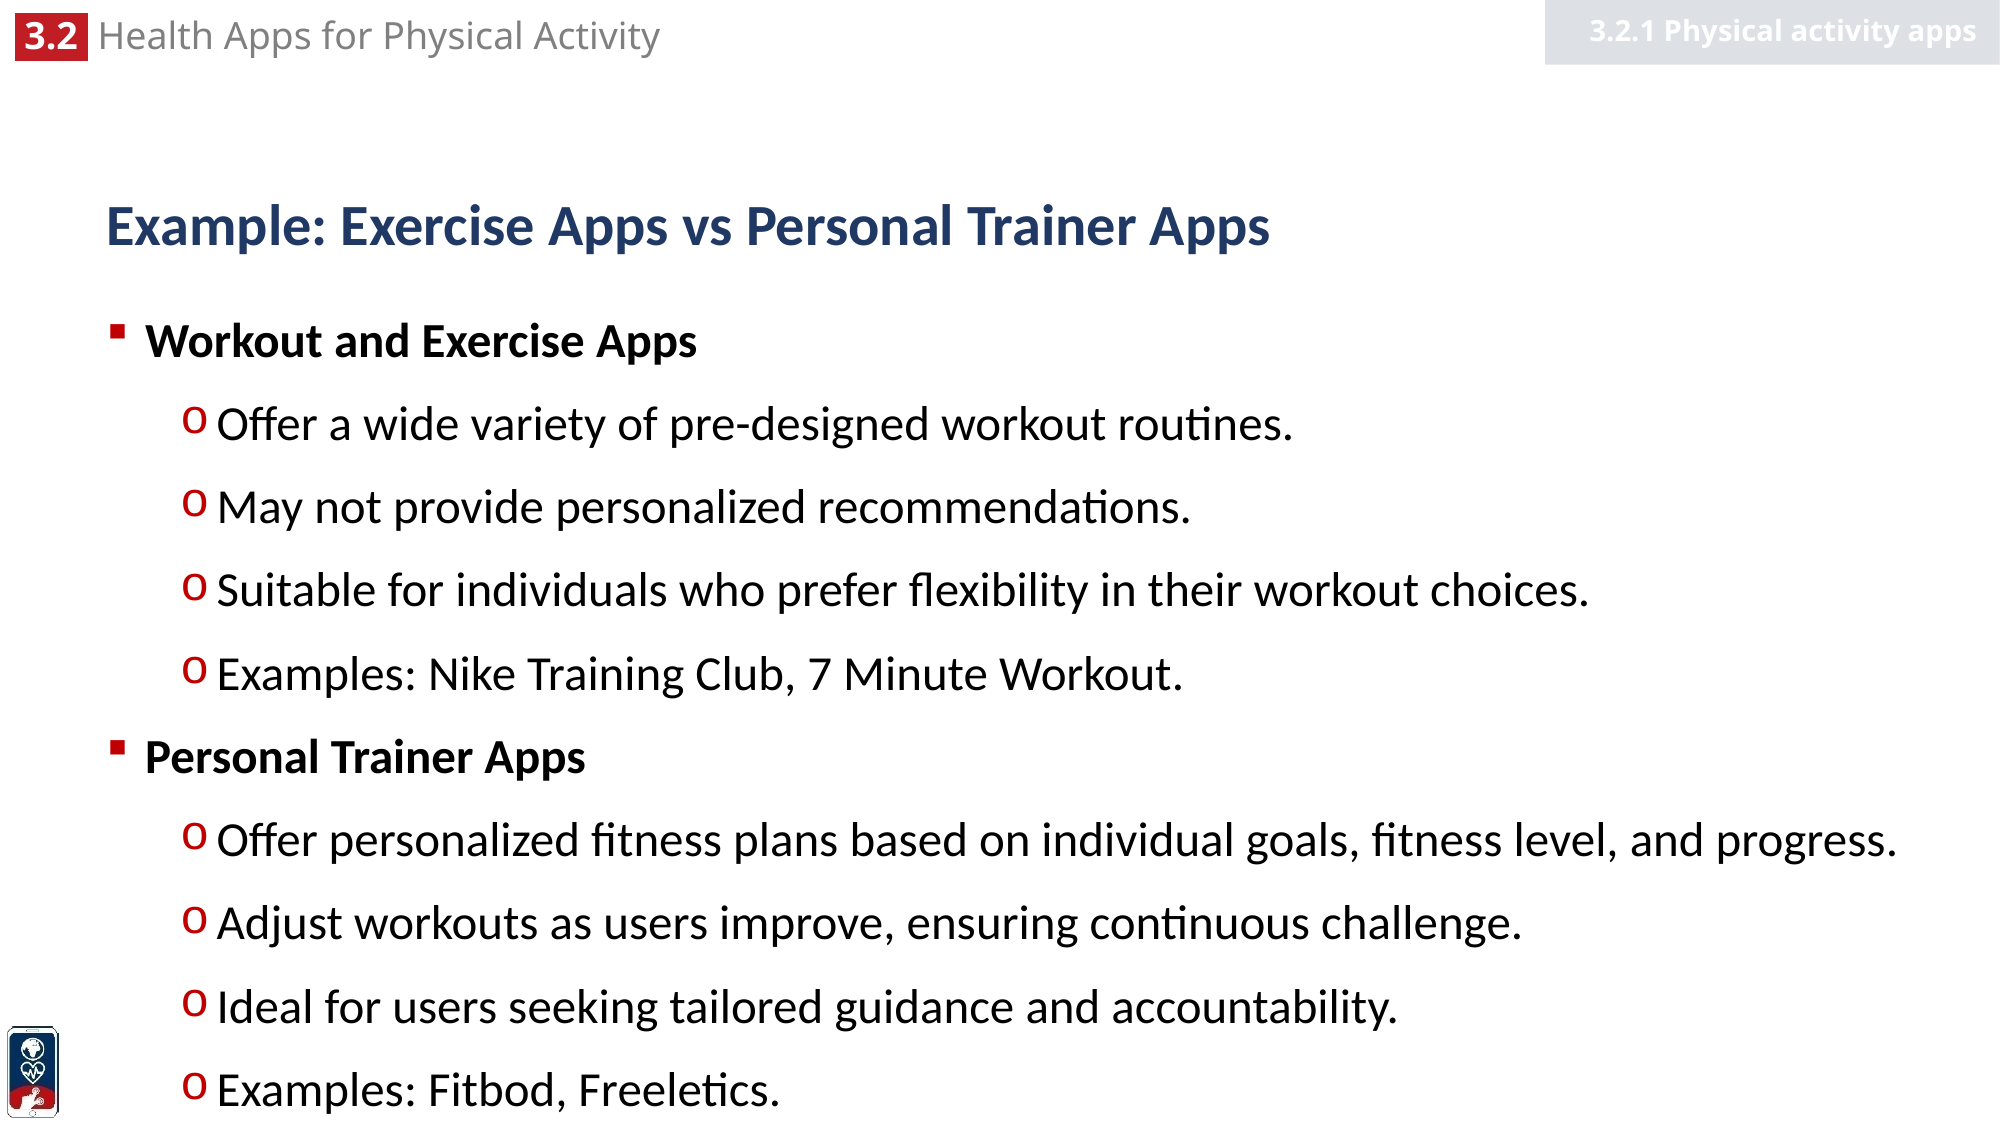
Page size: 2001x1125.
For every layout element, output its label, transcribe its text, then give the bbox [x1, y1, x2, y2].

title Example: Exercise Apps vs Personal Trainer Apps [91, 177, 1906, 277]
list Workout and Exercise Apps Offer a wide variety of pre-designed workout routines. May not provide personalized recommendations. Suitable for individuals who prefer flexibility in their workout choices. Examples: Nike Training Club, 7 Minute Workout. Personal Trainer Apps Offer personalized fitness plans based on individual goals, fitness level, and progress. Adjust workouts as users improve, ensuring continuous challenge. Ideal for users seeking tailored guidance and accountability. Examples: Fitbod, Freeletics. [91, 300, 1953, 1125]
text_box 3.2.1 Physical activity apps [1545, 0, 2000, 65]
picture [7, 1026, 59, 1118]
